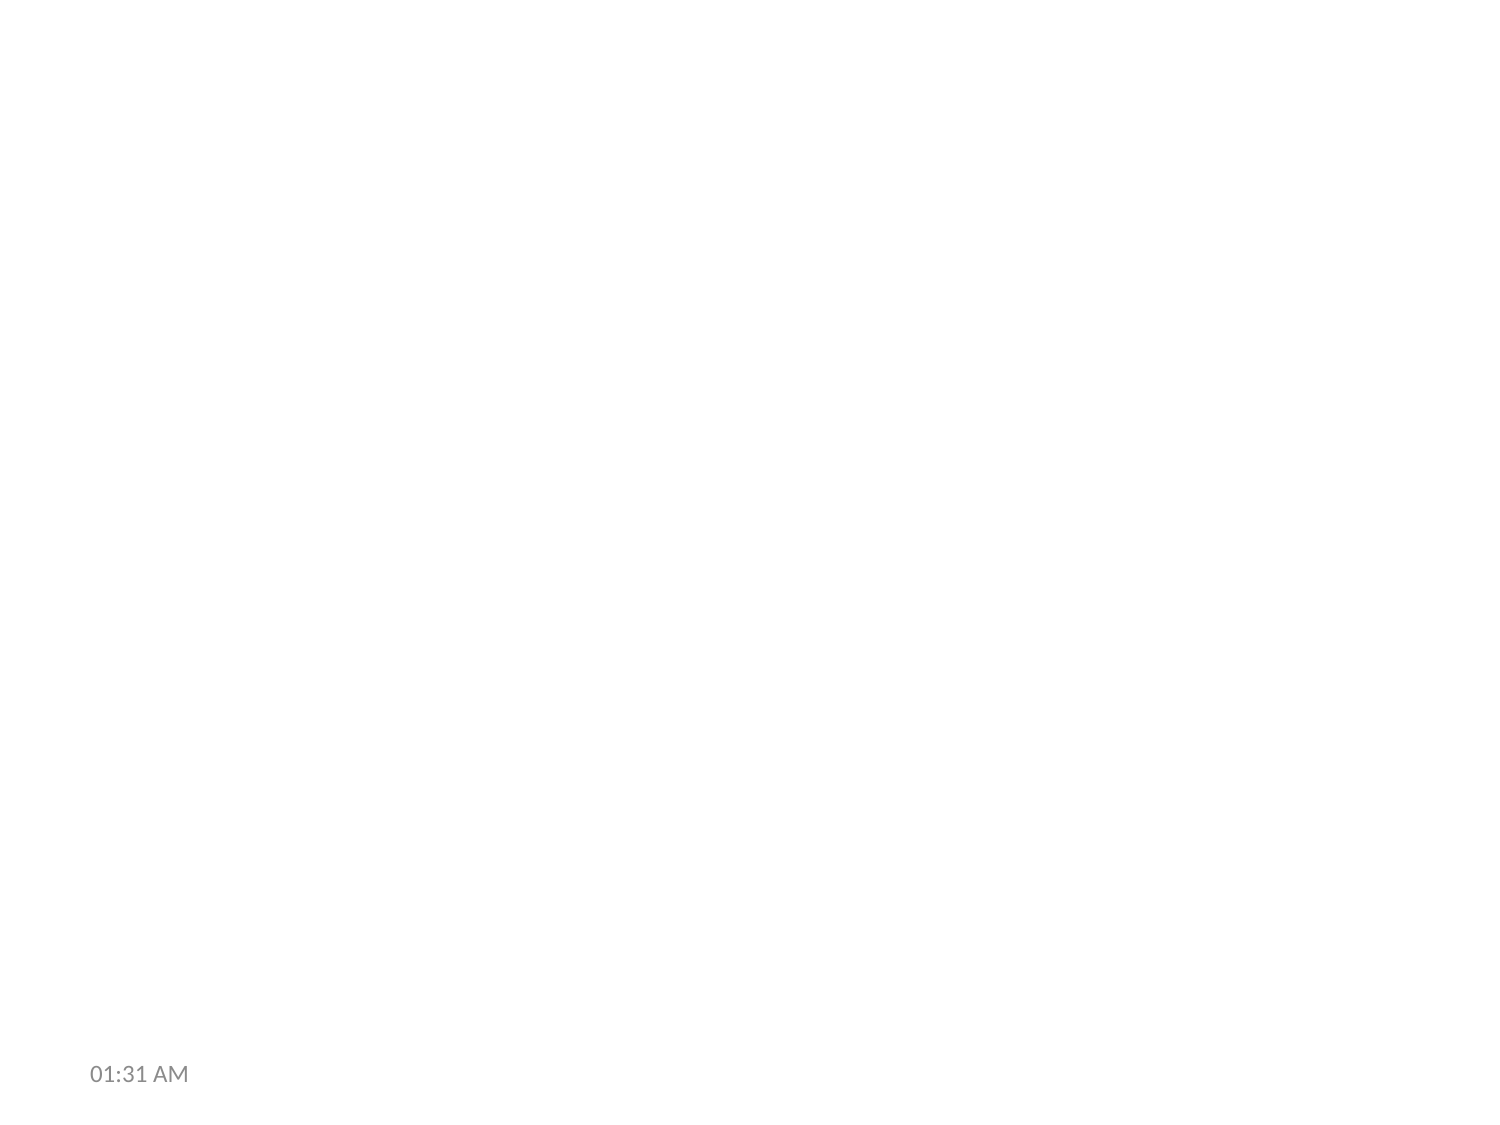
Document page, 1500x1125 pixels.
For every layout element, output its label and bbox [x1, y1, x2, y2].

slide_number [75, 1042, 425, 1103]
